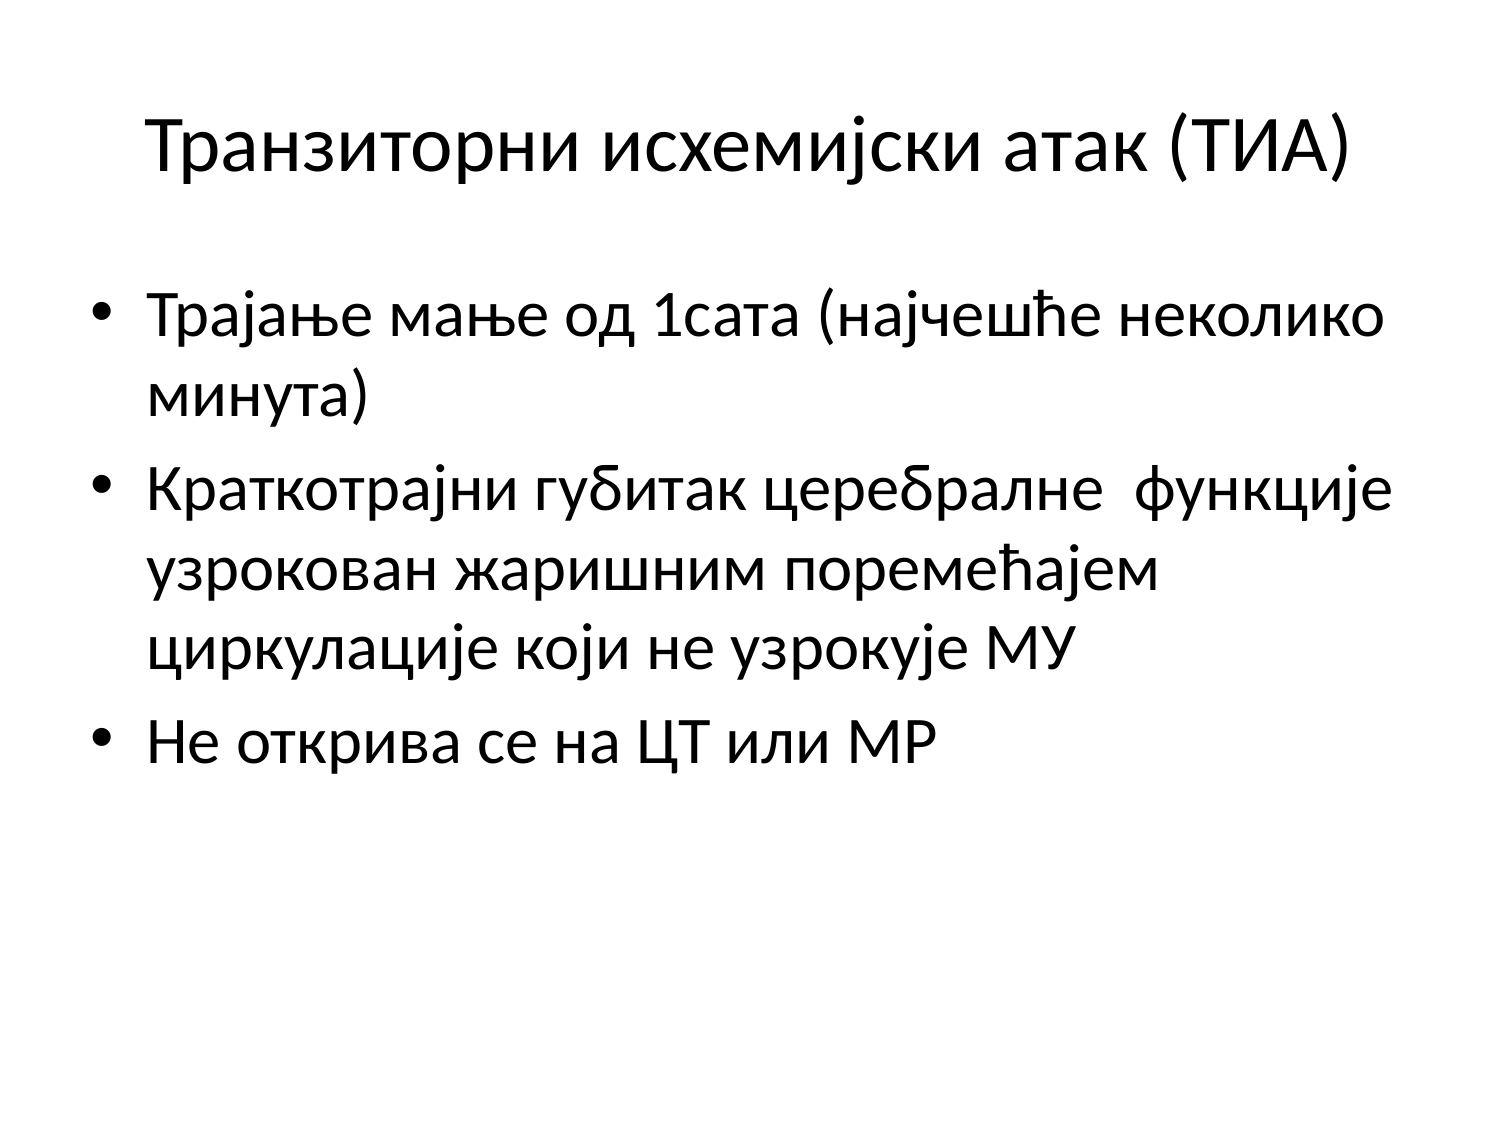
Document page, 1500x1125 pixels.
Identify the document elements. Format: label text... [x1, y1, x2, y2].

title Транзиторни исхемијски атак (ТИА) [75, 45, 1425, 233]
list Трајање мање од 1сата (најчешће неколико минута) Краткотрајни губитак церебралне функције узрокован жаришним поремећајем циркулације који не узрокује МУ Не открива се на ЦТ или МР [75, 262, 1425, 1005]
